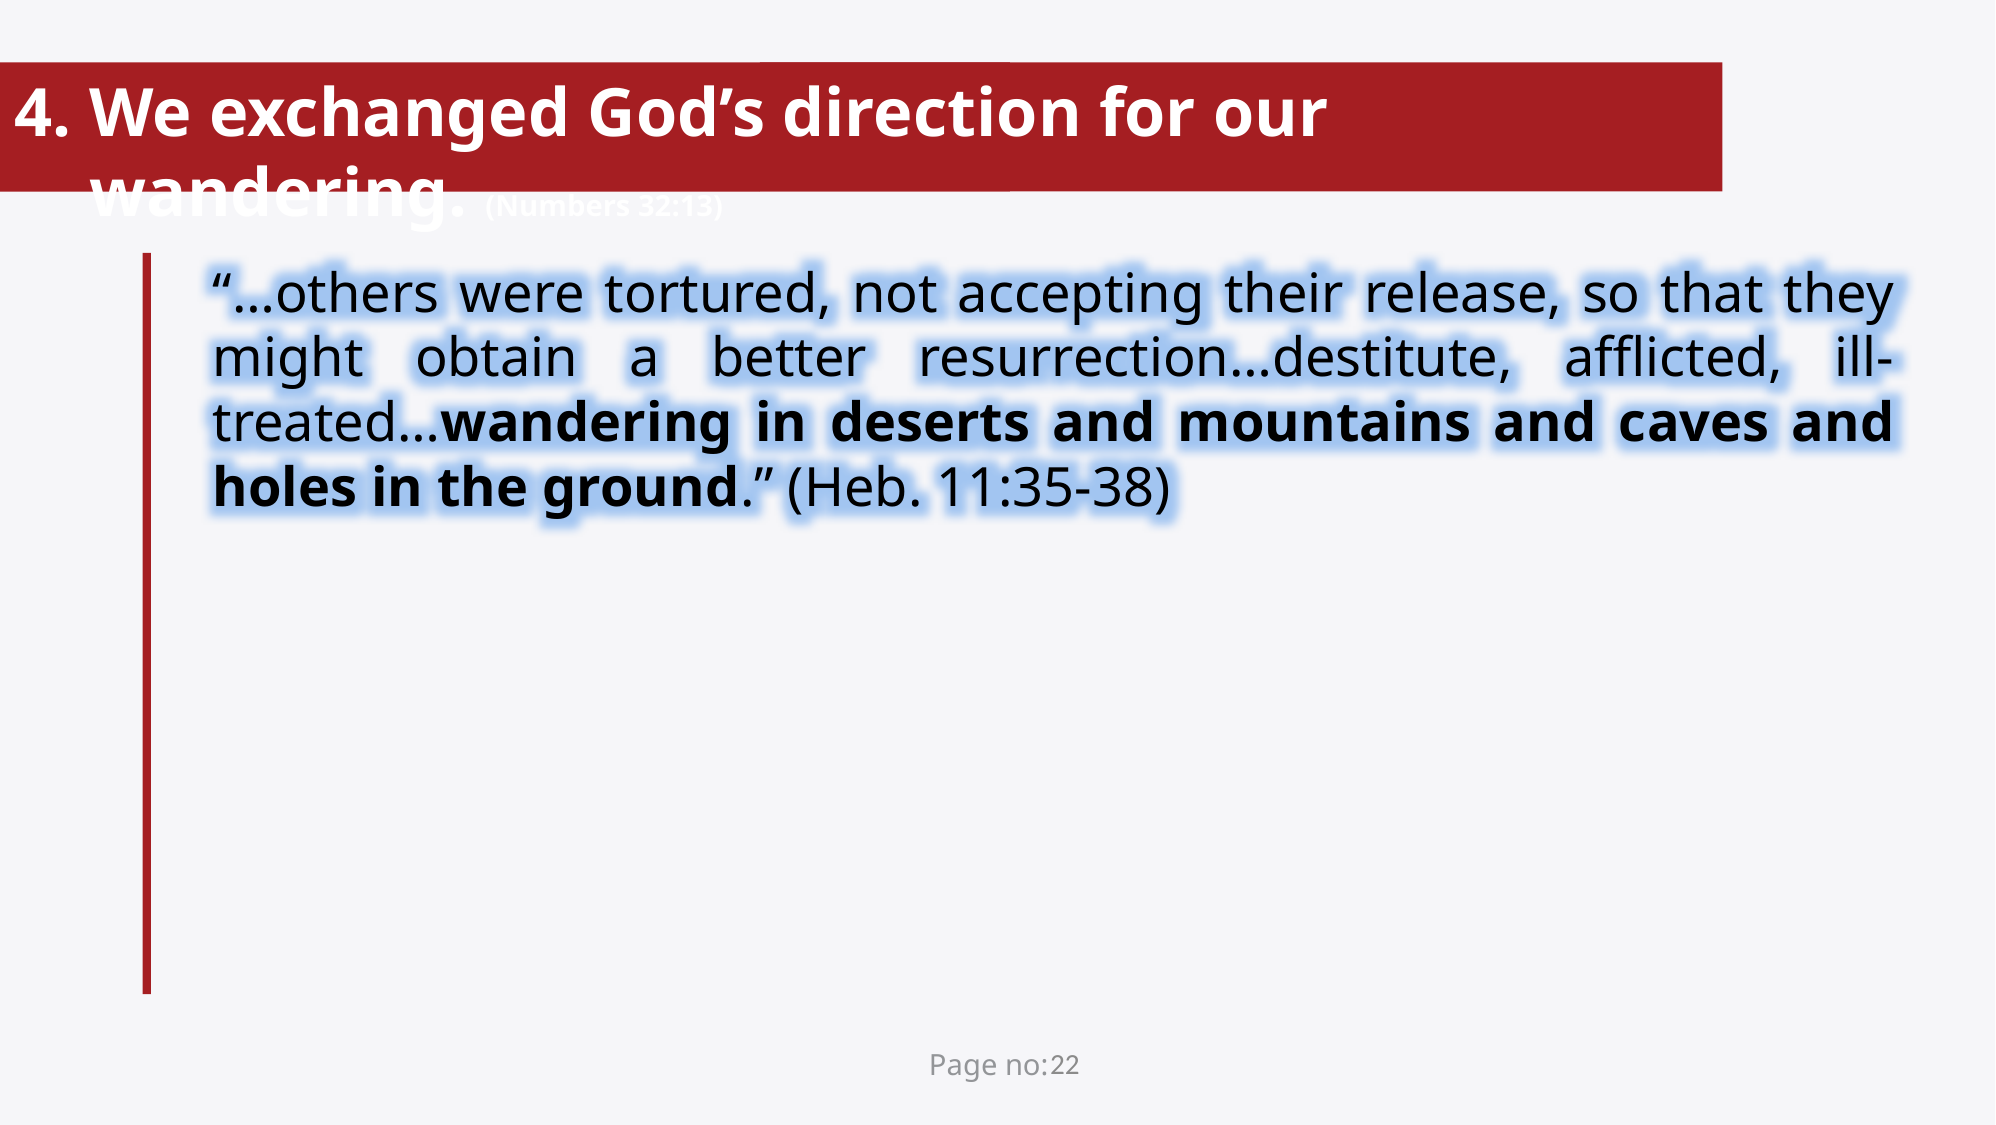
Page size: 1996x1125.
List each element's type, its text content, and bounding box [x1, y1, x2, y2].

text_box “…others were tortured, not accepting their release, so that they might obtain a better resurrection…destitute, afflicted, ill-treated…wandering in deserts and mountains and caves and holes in the ground.” (Heb. 11:35-38) [198, 250, 1911, 526]
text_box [0, 62, 1723, 194]
